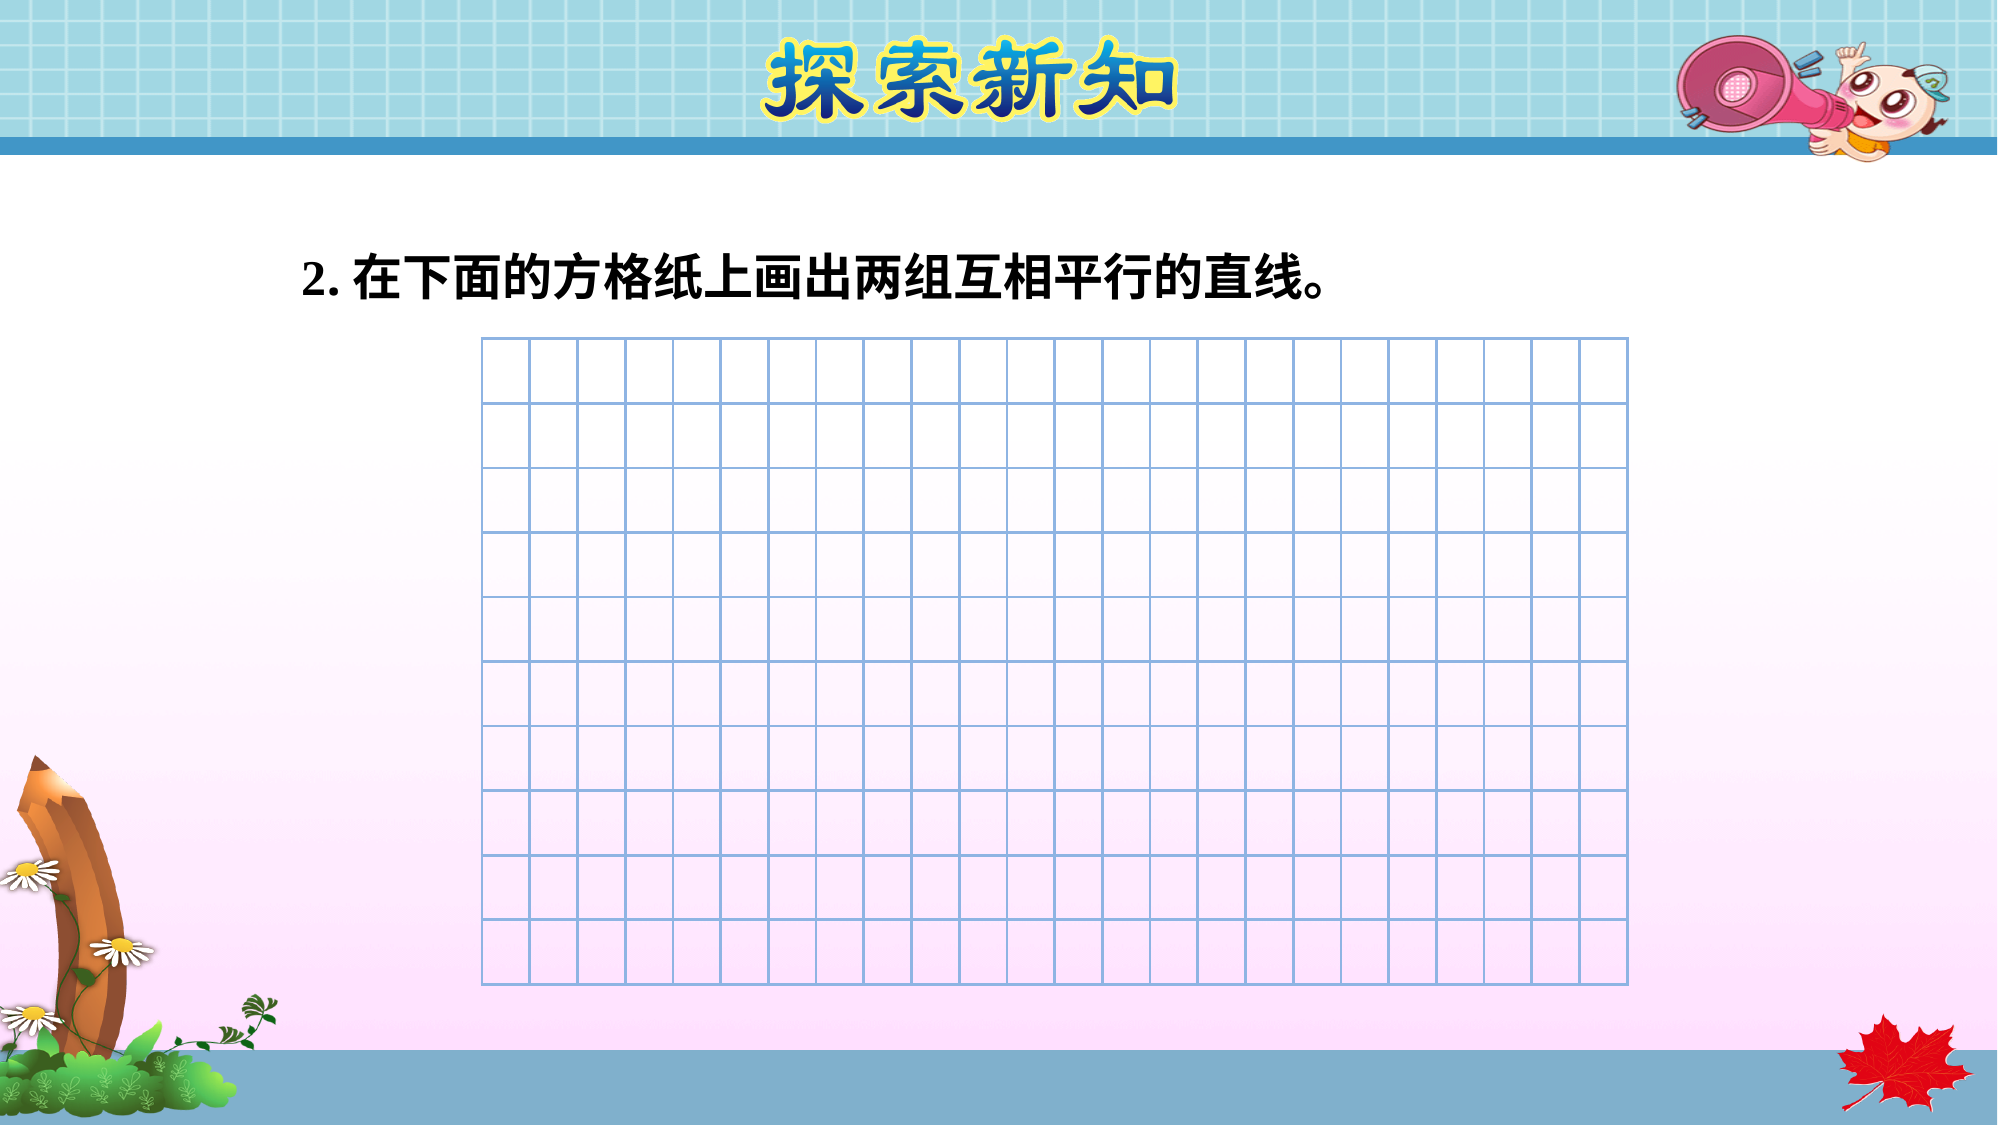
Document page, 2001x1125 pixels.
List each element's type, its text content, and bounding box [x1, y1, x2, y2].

table_cell [1247, 598, 1292, 660]
table_cell [913, 727, 958, 789]
table_cell [865, 469, 910, 531]
table_cell [579, 405, 624, 467]
table_cell [531, 727, 576, 789]
table_header [722, 340, 767, 402]
picture [0, 0, 1998, 1125]
table_cell [1295, 663, 1340, 725]
table_cell [817, 663, 862, 725]
table_cell [1295, 405, 1340, 467]
table_cell [1438, 405, 1483, 467]
table_cell [865, 921, 910, 983]
table_cell [1199, 598, 1244, 660]
table_cell [483, 663, 528, 725]
table_cell [1390, 727, 1435, 789]
table_cell [531, 598, 576, 660]
table_cell [483, 469, 528, 531]
table_cell [1533, 405, 1578, 467]
table_cell [1485, 469, 1530, 531]
table_cell [961, 469, 1006, 531]
table_cell [1056, 663, 1101, 725]
table_cell [1533, 663, 1578, 725]
table_cell [1247, 534, 1292, 596]
table_cell [865, 534, 910, 596]
table_cell [483, 921, 528, 983]
table_cell [961, 405, 1006, 467]
table_cell [722, 727, 767, 789]
table_cell [722, 598, 767, 660]
table_cell [722, 921, 767, 983]
table_cell [1056, 921, 1101, 983]
table_cell [1342, 534, 1387, 596]
table_cell [627, 857, 672, 918]
table_cell [1438, 534, 1483, 596]
table_cell [579, 663, 624, 725]
table_cell [817, 534, 862, 596]
table_cell [1342, 405, 1387, 467]
table_cell [1342, 792, 1387, 854]
table_header [913, 340, 958, 402]
table_cell [1151, 598, 1196, 660]
table_cell [1533, 727, 1578, 789]
table_header [1438, 340, 1483, 402]
table_cell [627, 727, 672, 789]
table_cell [722, 469, 767, 531]
table_cell [1295, 857, 1340, 918]
table_cell [1056, 857, 1101, 918]
table_cell [1008, 727, 1053, 789]
table_cell [531, 857, 576, 918]
table_cell [1008, 857, 1053, 918]
table_header [1151, 340, 1196, 402]
table_cell [627, 598, 672, 660]
table_cell [1485, 921, 1530, 983]
table_cell [1581, 792, 1626, 854]
table_header [770, 340, 815, 402]
table_cell [1581, 727, 1626, 789]
table_header [579, 340, 624, 402]
table_cell [1199, 857, 1244, 918]
table_cell [674, 405, 719, 467]
table_cell [1247, 792, 1292, 854]
table_cell [1581, 534, 1626, 596]
text_box 2.在下面的方格纸上画出两组互相平行的直线。 [286, 207, 1368, 313]
table_cell [1104, 727, 1149, 789]
table_cell [1151, 534, 1196, 596]
table_cell [1438, 727, 1483, 789]
table_cell [722, 663, 767, 725]
table_cell [722, 792, 767, 854]
table_cell [1533, 857, 1578, 918]
table_cell [1199, 663, 1244, 725]
table_cell [1438, 857, 1483, 918]
table_cell [1438, 663, 1483, 725]
table_cell [1104, 598, 1149, 660]
table_cell [1485, 405, 1530, 467]
table_cell [1056, 792, 1101, 854]
table_cell [865, 663, 910, 725]
table_cell [1581, 857, 1626, 918]
table_cell [770, 792, 815, 854]
table_cell [1390, 598, 1435, 660]
table_cell [1199, 727, 1244, 789]
table_cell [1342, 663, 1387, 725]
table_cell [1199, 921, 1244, 983]
table_cell [1438, 921, 1483, 983]
table_cell [1485, 727, 1530, 789]
table_header [1581, 340, 1626, 402]
table_cell [770, 921, 815, 983]
table_cell [1151, 921, 1196, 983]
table_cell [579, 792, 624, 854]
table_cell [1247, 727, 1292, 789]
table_cell [1247, 921, 1292, 983]
table_cell [531, 921, 576, 983]
table_cell [1151, 663, 1196, 725]
table_cell [817, 598, 862, 660]
table_cell [961, 857, 1006, 918]
table_cell [1533, 534, 1578, 596]
table_cell [1390, 857, 1435, 918]
table_cell [1533, 921, 1578, 983]
table_cell [1295, 469, 1340, 531]
table_cell [531, 663, 576, 725]
table_cell [1008, 663, 1053, 725]
table_cell [1199, 405, 1244, 467]
table_cell [817, 792, 862, 854]
table_cell [1581, 663, 1626, 725]
table_cell [913, 598, 958, 660]
table_cell [770, 534, 815, 596]
table_cell [674, 469, 719, 531]
table_cell [1199, 534, 1244, 596]
table_cell [1008, 534, 1053, 596]
table_cell [817, 857, 862, 918]
table_cell [961, 534, 1006, 596]
table_cell [579, 469, 624, 531]
table_cell [483, 727, 528, 789]
table_cell [1008, 792, 1053, 854]
table_cell [674, 727, 719, 789]
table_cell [1104, 534, 1149, 596]
table_cell [1151, 857, 1196, 918]
table_cell [483, 792, 528, 854]
table_cell [770, 663, 815, 725]
table_header [961, 340, 1006, 402]
table_cell [1247, 405, 1292, 467]
table_cell [913, 857, 958, 918]
table_cell [1533, 792, 1578, 854]
table_cell [1056, 469, 1101, 531]
table_header [1342, 340, 1387, 402]
table_cell [674, 792, 719, 854]
table_header [531, 340, 576, 402]
table_cell [1199, 792, 1244, 854]
table_cell [913, 405, 958, 467]
table_cell [1104, 405, 1149, 467]
table_cell [1151, 405, 1196, 467]
table_header [627, 340, 672, 402]
table_cell [531, 534, 576, 596]
table_header [1485, 340, 1530, 402]
table_cell [1295, 598, 1340, 660]
table_cell [961, 598, 1006, 660]
table_cell [627, 405, 672, 467]
table_cell [770, 469, 815, 531]
table_header [1104, 340, 1149, 402]
table_cell [961, 727, 1006, 789]
table_cell [627, 534, 672, 596]
table_cell [1438, 792, 1483, 854]
table_cell [627, 469, 672, 531]
table_cell [1581, 921, 1626, 983]
table_cell [1104, 792, 1149, 854]
table_cell [483, 598, 528, 660]
table_cell [1199, 469, 1244, 531]
table_cell [531, 469, 576, 531]
table_cell [1056, 405, 1101, 467]
table_cell [1295, 921, 1340, 983]
table_cell [1390, 921, 1435, 983]
table_cell [1342, 469, 1387, 531]
table_cell [817, 405, 862, 467]
table_cell [817, 727, 862, 789]
table_cell [531, 792, 576, 854]
table_header [1533, 340, 1578, 402]
table_cell [1008, 405, 1053, 467]
table_cell [1485, 792, 1530, 854]
table_header [1199, 340, 1244, 402]
table_cell [1295, 534, 1340, 596]
table_cell [817, 921, 862, 983]
table_cell [1104, 857, 1149, 918]
table_cell [1008, 598, 1053, 660]
table_cell [1247, 469, 1292, 531]
table_header [1390, 340, 1435, 402]
table_cell [674, 598, 719, 660]
table_cell [1533, 469, 1578, 531]
table_cell [1485, 534, 1530, 596]
table_cell [865, 792, 910, 854]
table_cell [627, 792, 672, 854]
table_cell [1151, 469, 1196, 531]
table_cell [1151, 727, 1196, 789]
table_header [817, 340, 862, 402]
table_cell [961, 792, 1006, 854]
table_cell [770, 405, 815, 467]
table_cell [1247, 857, 1292, 918]
table_cell [579, 598, 624, 660]
table_cell [579, 727, 624, 789]
table_cell [722, 534, 767, 596]
table_cell [1390, 534, 1435, 596]
table_cell [627, 921, 672, 983]
table_cell [627, 663, 672, 725]
table_cell [1390, 405, 1435, 467]
table_cell [1581, 469, 1626, 531]
table_cell [961, 663, 1006, 725]
table_cell [1438, 469, 1483, 531]
table_cell [579, 534, 624, 596]
table_cell [913, 792, 958, 854]
table_cell [1104, 469, 1149, 531]
table_cell [913, 469, 958, 531]
table_cell [1390, 663, 1435, 725]
table_cell [579, 921, 624, 983]
table_header [865, 340, 910, 402]
table_cell [674, 663, 719, 725]
table_header [674, 340, 719, 402]
table_cell [674, 857, 719, 918]
table_cell [1342, 857, 1387, 918]
table_header [483, 340, 528, 402]
table_cell [483, 405, 528, 467]
table_header [1008, 340, 1053, 402]
table_cell [1295, 727, 1340, 789]
table_cell [1104, 921, 1149, 983]
table_cell [1056, 727, 1101, 789]
table_cell [865, 598, 910, 660]
table_cell [770, 727, 815, 789]
table_cell [1485, 857, 1530, 918]
table_cell [674, 534, 719, 596]
table_cell [913, 534, 958, 596]
table_cell [1485, 598, 1530, 660]
table_cell [1295, 792, 1340, 854]
table_cell [1056, 534, 1101, 596]
table_cell [579, 857, 624, 918]
table_header [1295, 340, 1340, 402]
table_cell [865, 405, 910, 467]
table_cell [1008, 921, 1053, 983]
table_cell [1581, 405, 1626, 467]
table_cell [531, 405, 576, 467]
table_cell [817, 469, 862, 531]
table_cell [1104, 663, 1149, 725]
table_cell [1533, 598, 1578, 660]
table_header [1247, 340, 1292, 402]
table_cell [1581, 598, 1626, 660]
table_cell [1485, 663, 1530, 725]
table_cell [483, 857, 528, 918]
table_cell [1438, 598, 1483, 660]
table_cell [770, 857, 815, 918]
table_header [1056, 340, 1101, 402]
table_cell [1342, 727, 1387, 789]
table_cell [722, 857, 767, 918]
table_cell [961, 921, 1006, 983]
table_cell [1247, 663, 1292, 725]
table_cell [913, 921, 958, 983]
table_cell [865, 857, 910, 918]
table_cell [1342, 598, 1387, 660]
table_cell [1151, 792, 1196, 854]
table_cell [1008, 469, 1053, 531]
table_cell [770, 598, 815, 660]
table_cell [1056, 598, 1101, 660]
table_cell [1390, 792, 1435, 854]
table_cell [1342, 921, 1387, 983]
table_cell [674, 921, 719, 983]
table_cell [722, 405, 767, 467]
table_cell [865, 727, 910, 789]
table_cell [483, 534, 528, 596]
table_cell [1390, 469, 1435, 531]
table_cell [913, 663, 958, 725]
